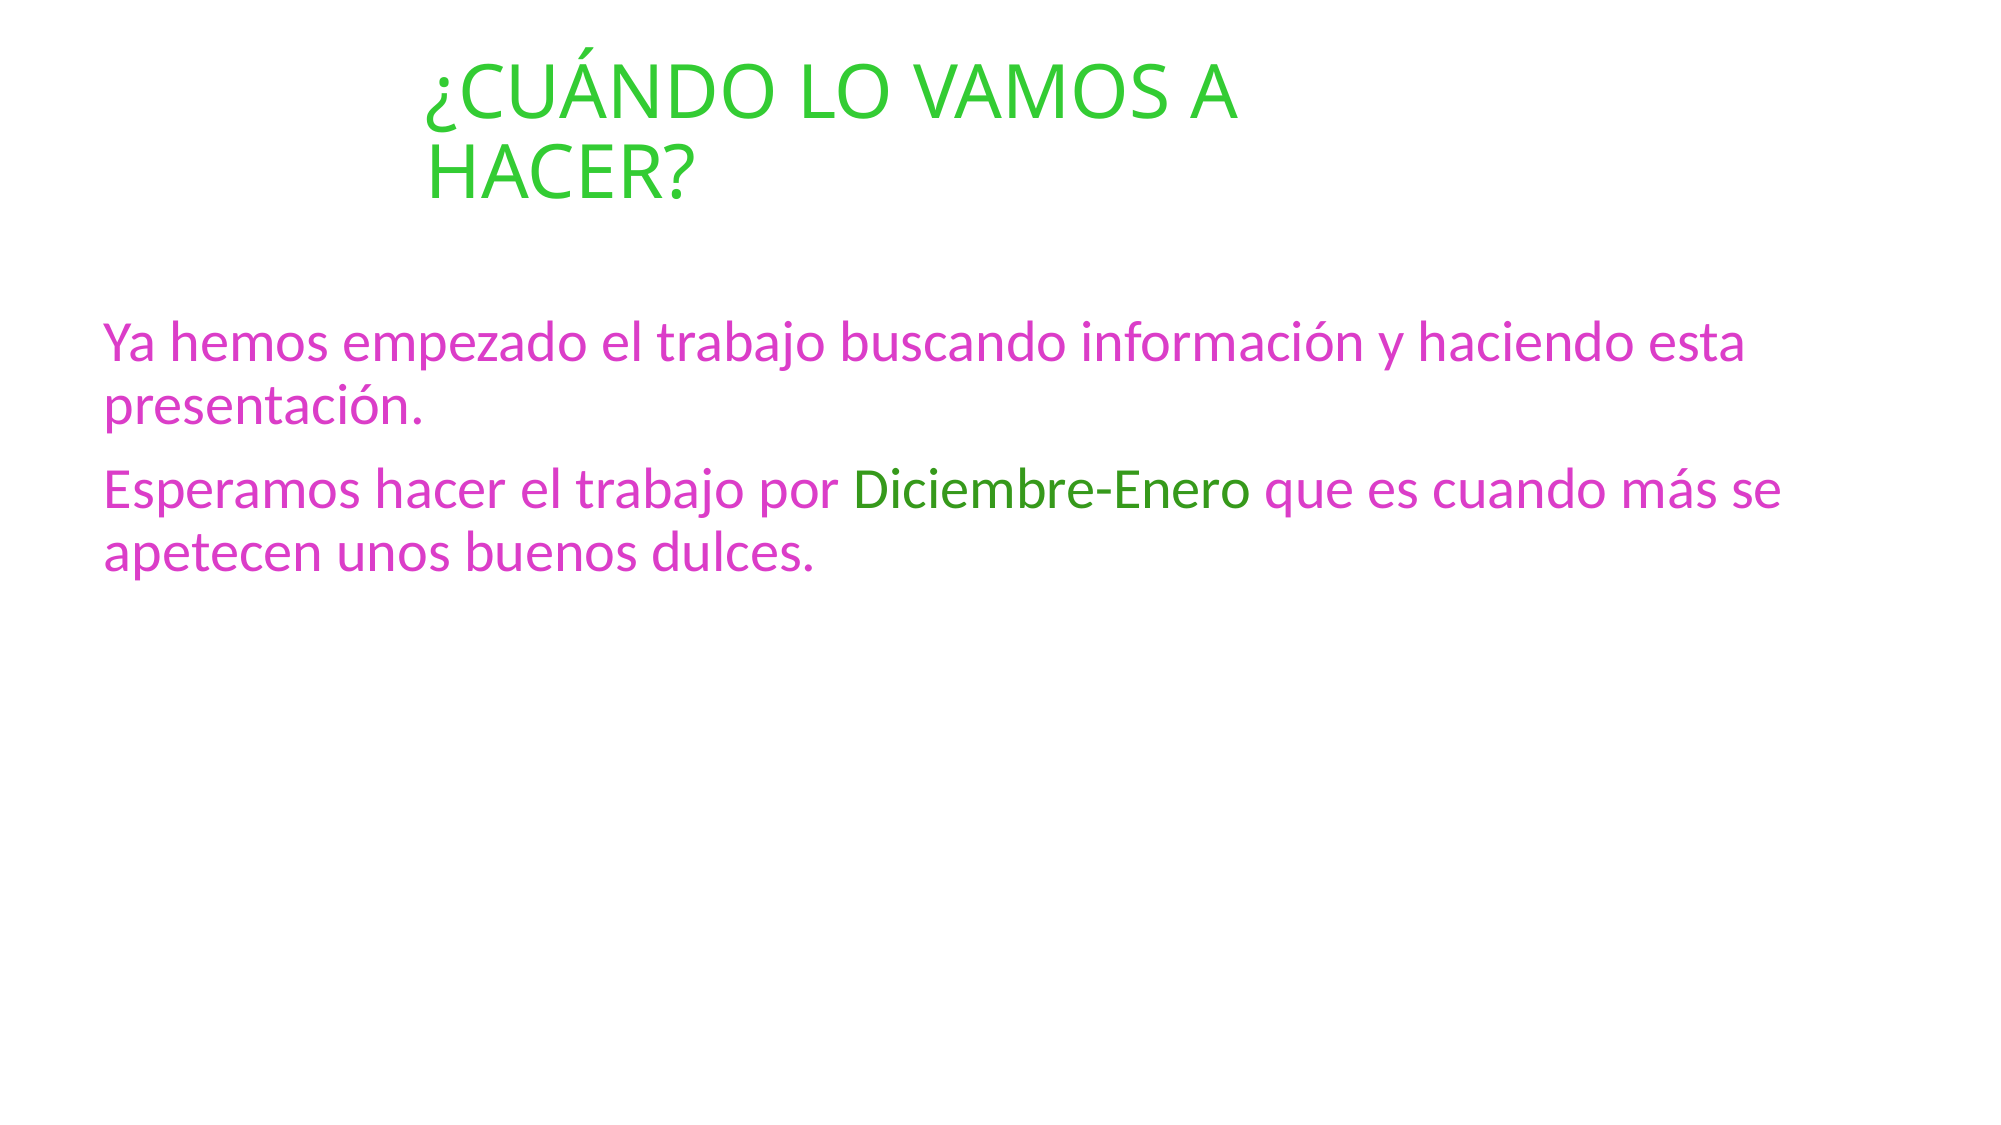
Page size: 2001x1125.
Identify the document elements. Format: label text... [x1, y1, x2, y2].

list Ya hemos empezado el trabajo buscando información y haciendo esta presentación. Esperamos hacer el trabajo por Diciembre-Enero que es cuando más se apetecen unos buenos dulces. [88, 303, 1814, 1018]
title ¿CUÁNDO LO VAMOS A HACER? [410, 25, 1387, 244]
